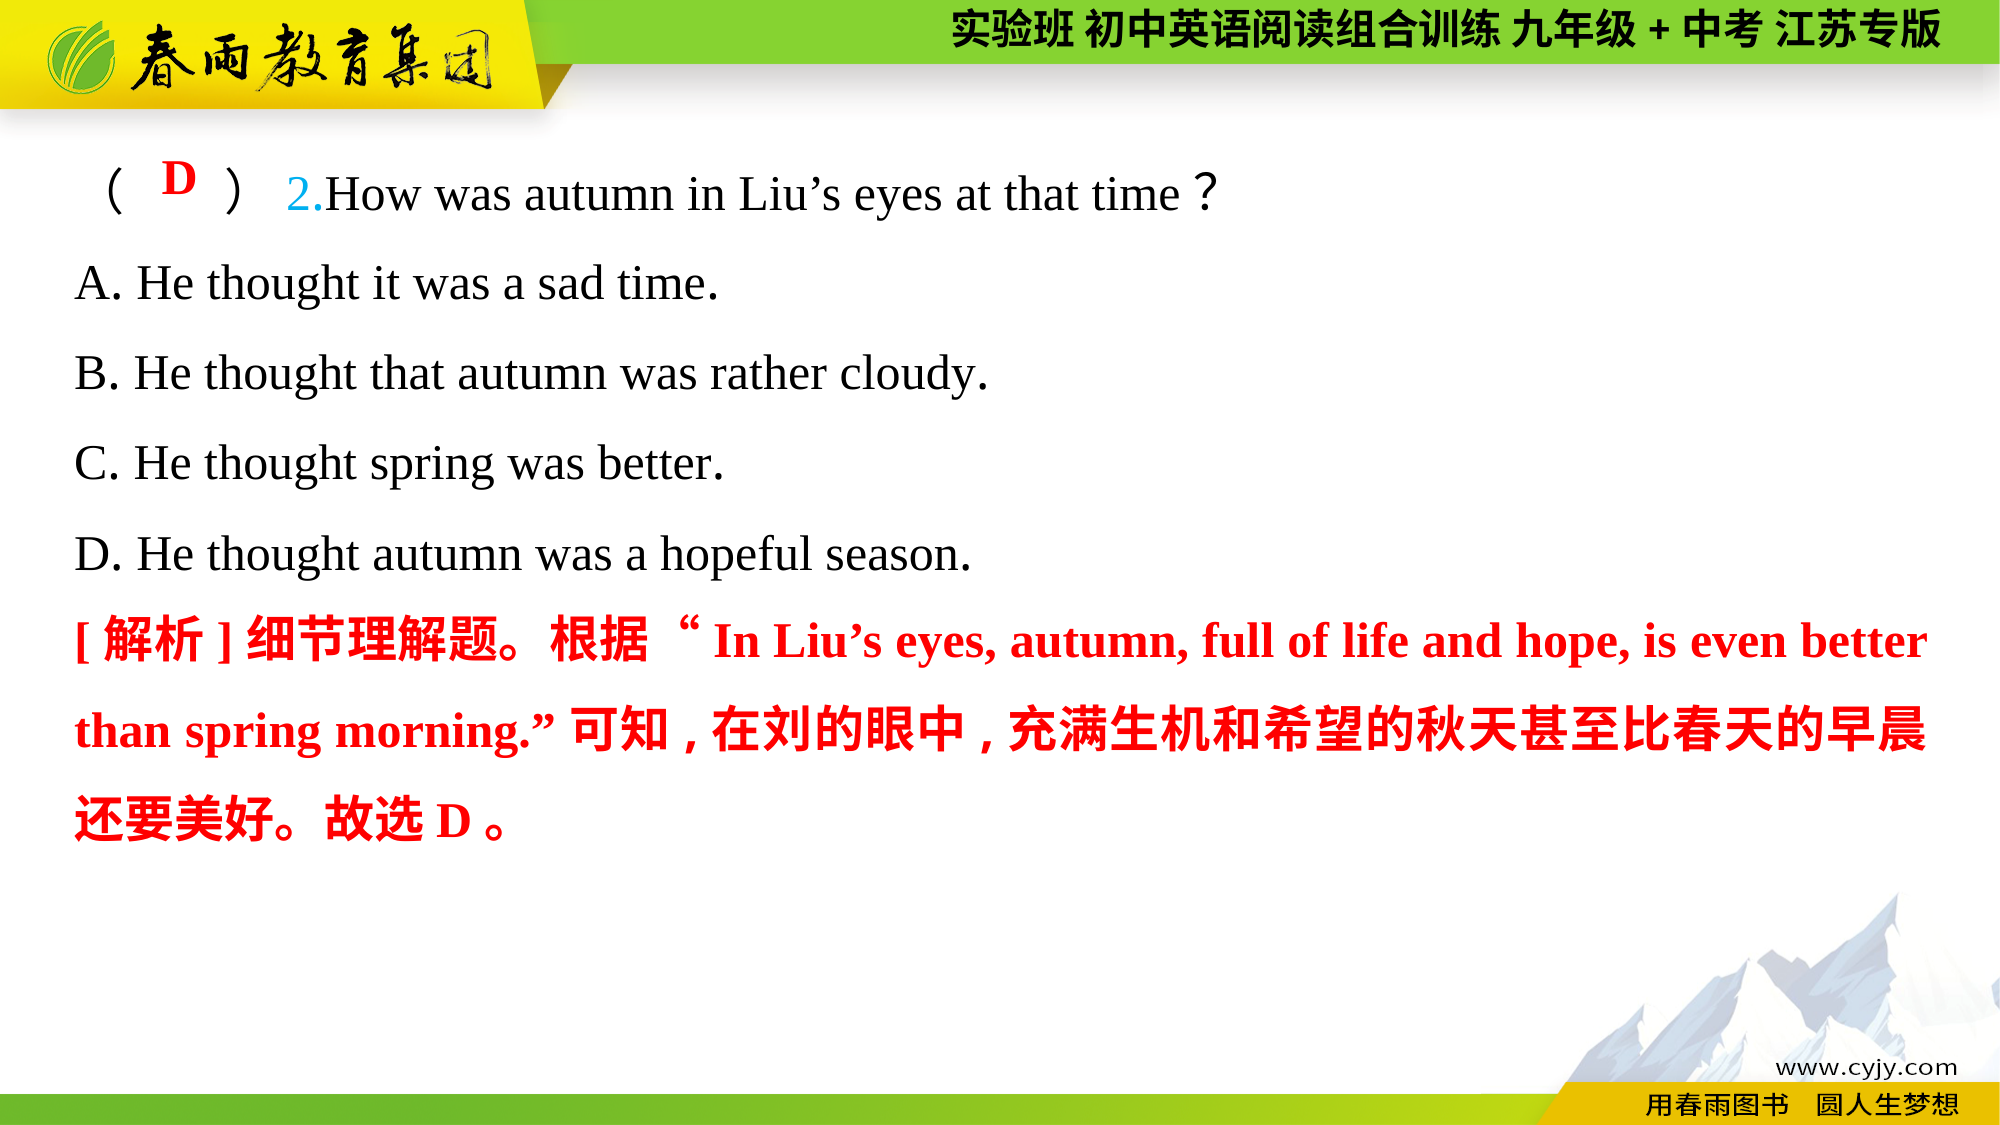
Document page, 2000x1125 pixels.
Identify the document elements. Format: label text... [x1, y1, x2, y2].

list （ ）2.How was autumn in Liu’s eyes at that time？ A. He thought it was a sad time. B. He thought that autumn was rather cloudy. C. He thought spring was better. D. He thought autumn was a hopeful season. [59, 122, 1944, 569]
text_box [解析]细节理解题。根据“In Liu’s eyes, autumn, full of life and hope, is even better than spring morning.”可知,在刘的眼中,充满生机和希望的秋天甚至比春天的早晨还要美好。故选D。 [59, 569, 1944, 855]
picture [0, 0, 2000, 1125]
text_box D [146, 137, 213, 213]
